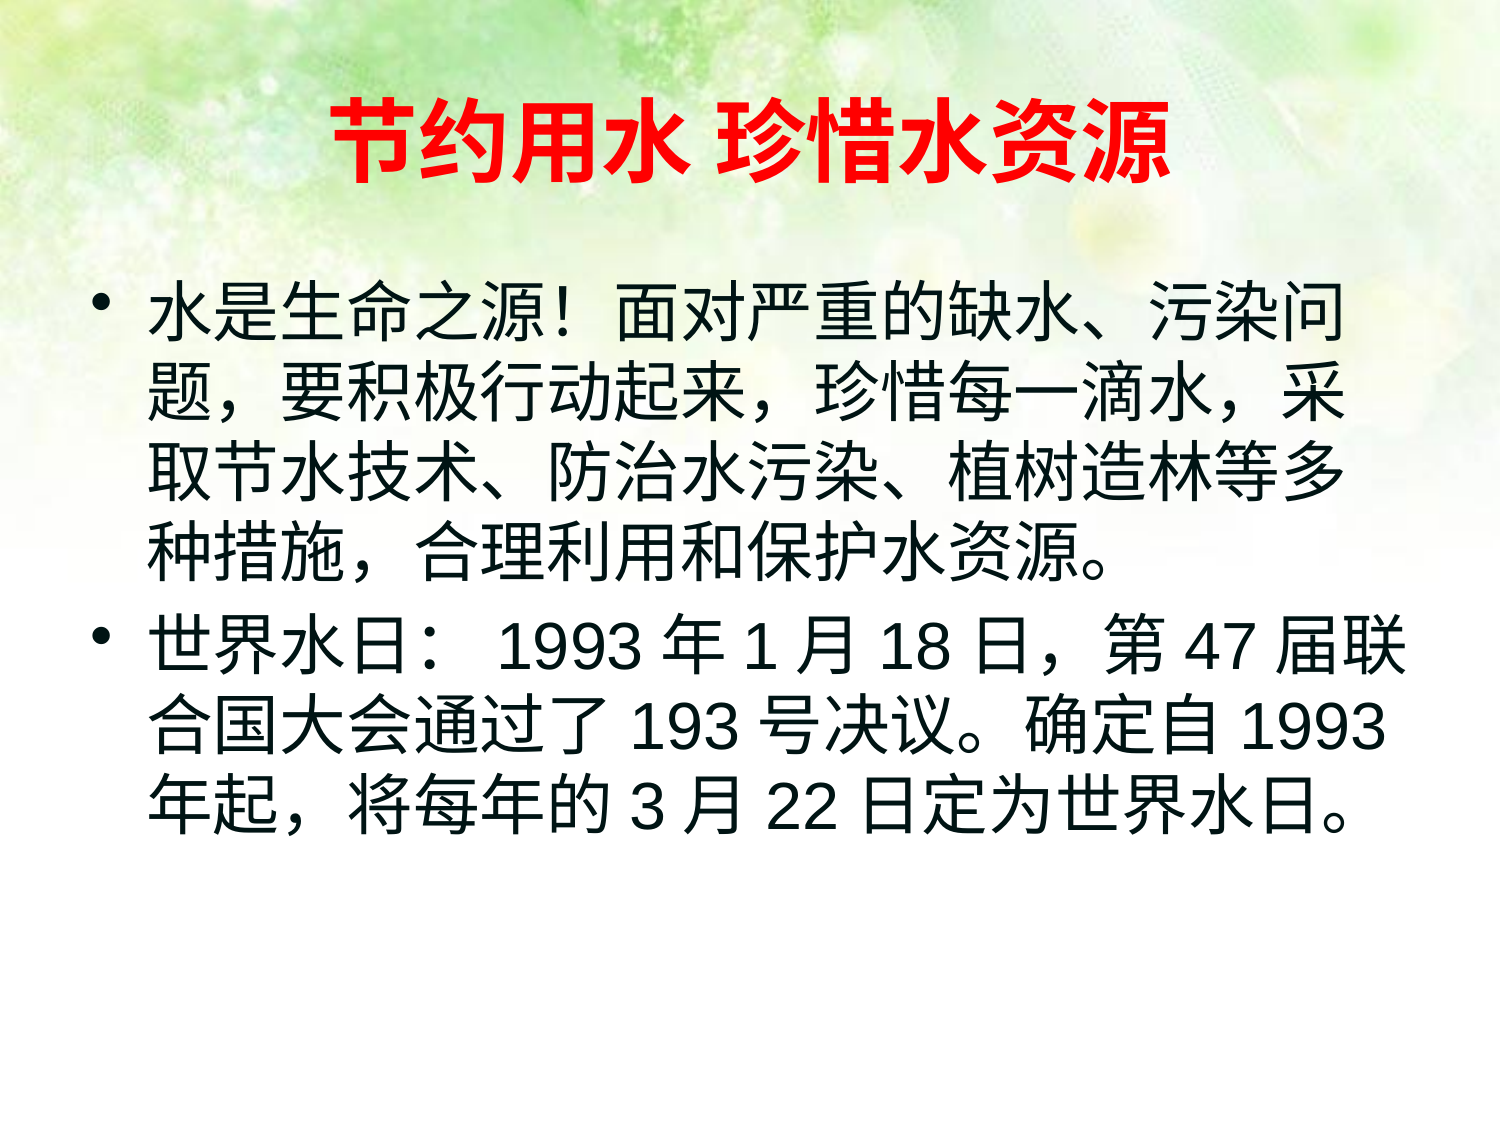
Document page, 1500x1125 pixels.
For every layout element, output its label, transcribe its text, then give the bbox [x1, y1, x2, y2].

picture [0, 0, 1500, 1125]
list 水是生命之源！面对严重的缺水、污染问题，要积极行动起来，珍惜每一滴水，采取节水技术、防治水污染、植树造林等多种措施，合理利用和保护水资源。 世界水日：1993年1月18日，第47届联合国大会通过了193号决议。确定自1993年起，将每年的3月22日定为世界水日。 [75, 262, 1425, 1005]
title 节约用水 珍惜水资源 [75, 45, 1425, 233]
